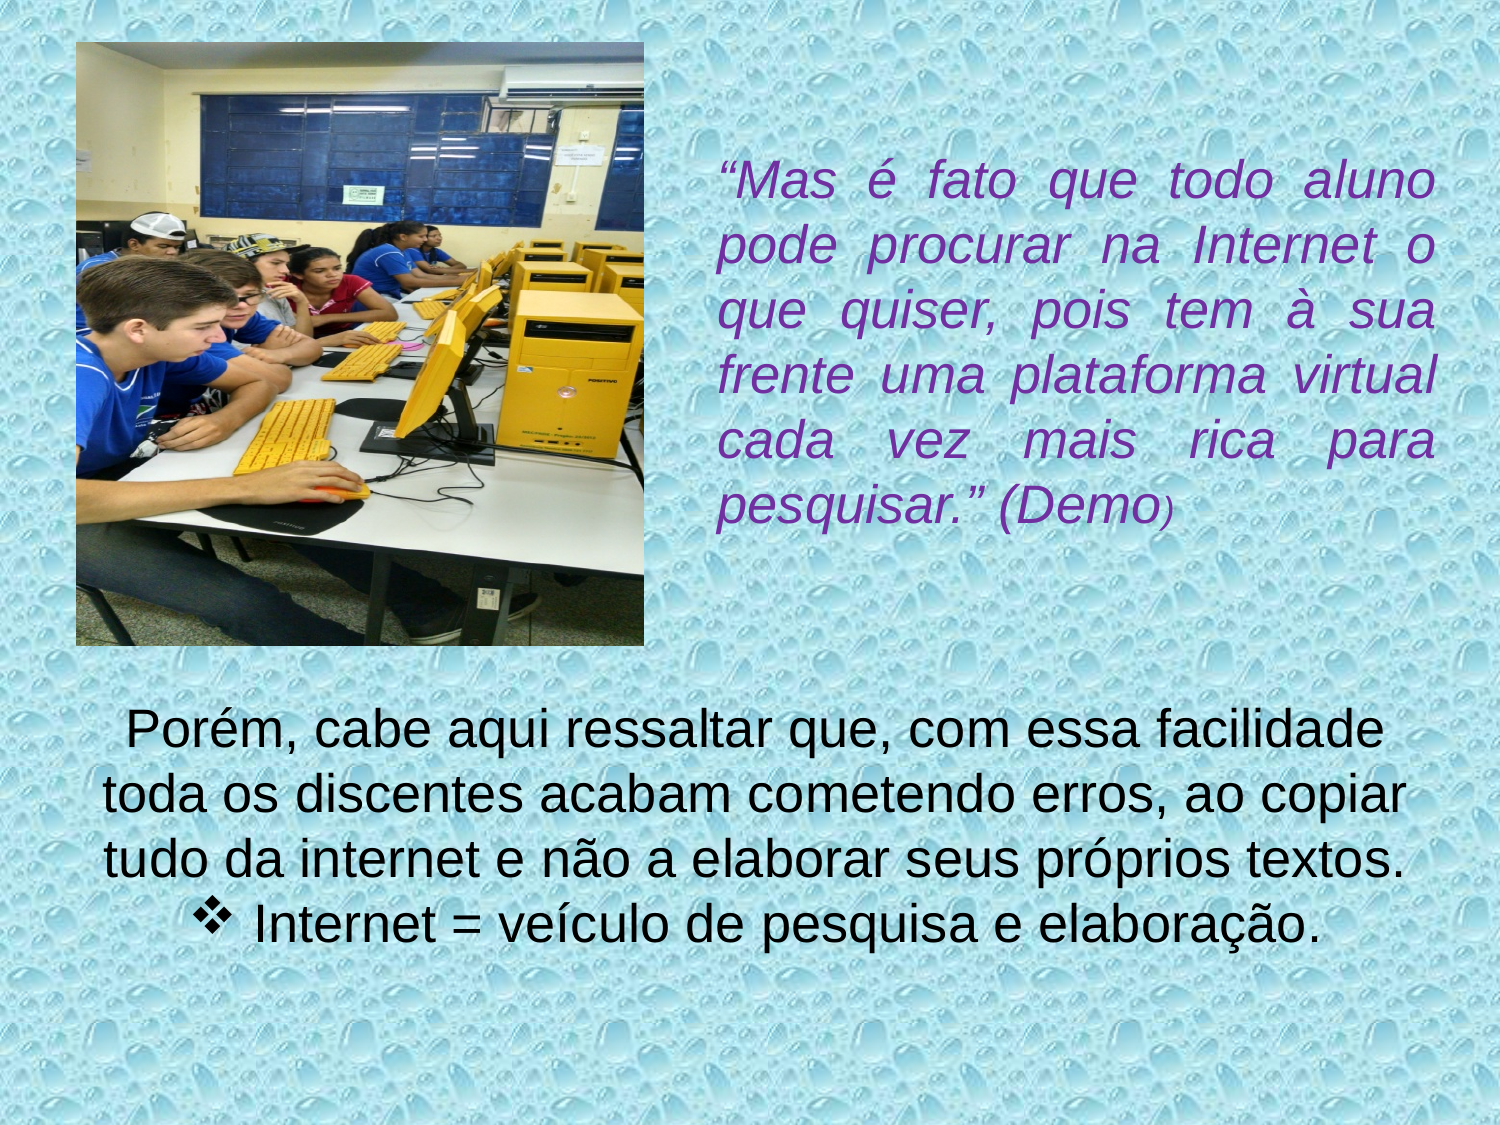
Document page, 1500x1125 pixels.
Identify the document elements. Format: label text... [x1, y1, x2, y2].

text_box “Mas é fato que todo aluno pode procurar na Internet o que quiser, pois tem à sua frente uma plataforma virtual cada vez mais rica para pesquisar.” (Demo) [702, 137, 1453, 542]
text_box Porém, cabe aqui ressaltar que, com essa facilidade toda os discentes acabam cometendo erros, ao copiar tudo da internet e não a elaborar seus próprios textos. Internet = veículo de pesquisa e elaboração. [53, 621, 1459, 962]
picture [0, 0, 1500, 1125]
